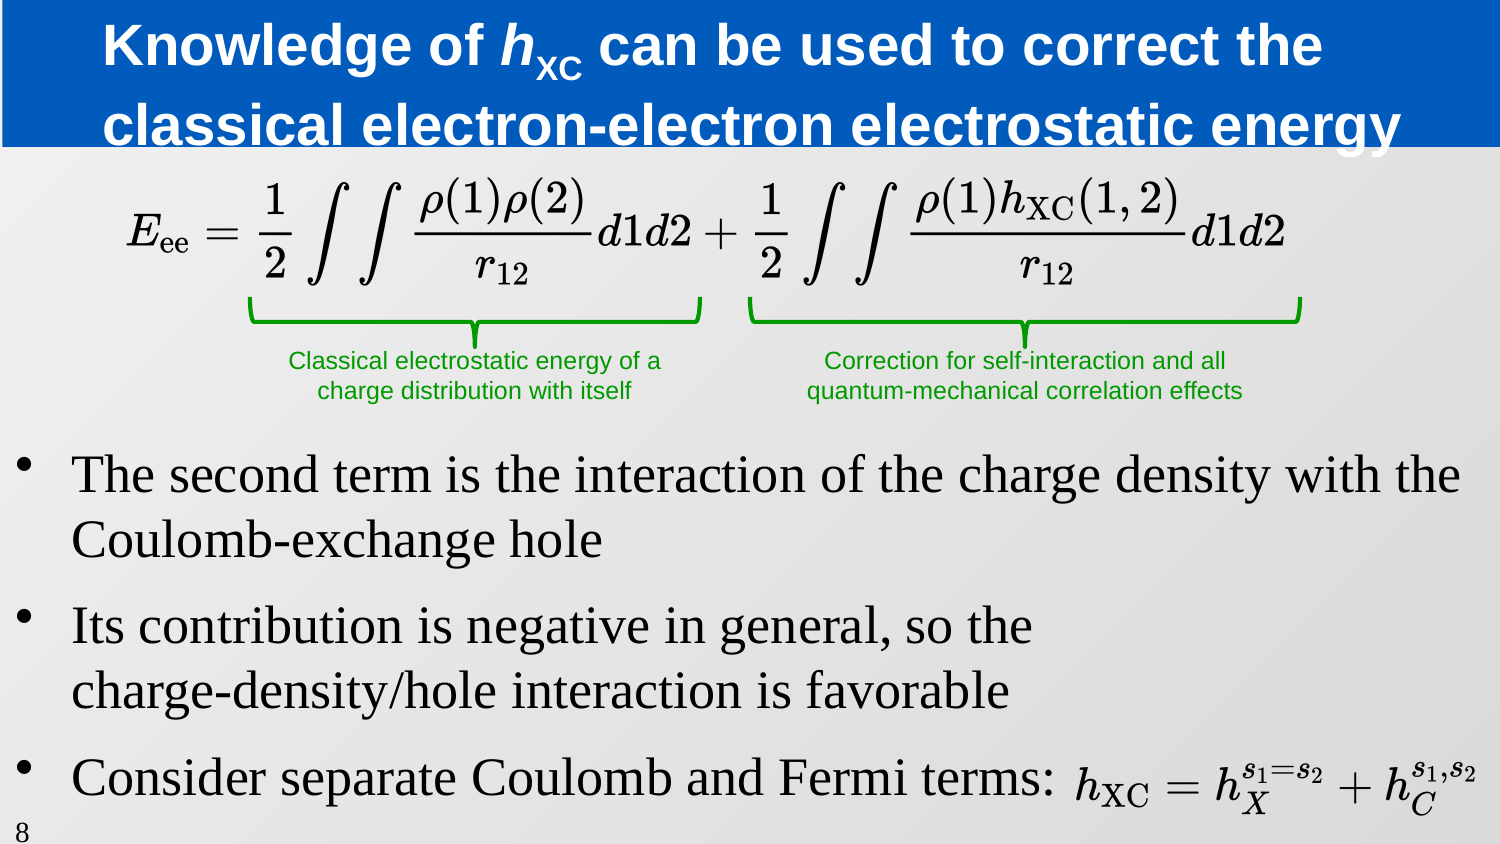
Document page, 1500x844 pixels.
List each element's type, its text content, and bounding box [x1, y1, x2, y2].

picture [1074, 756, 1480, 816]
text_box [249, 296, 700, 347]
picture [124, 176, 1286, 286]
title Knowledge of hXC can be used to correct the classical electron-electron electrostatic energy [87, 0, 1450, 147]
slide_number 8 [0, 806, 101, 844]
text_box [749, 296, 1300, 347]
list The second term is the interaction of the charge density with the Coulomb-exchange hole Its contribution is negative in general, so the charge-density/hole interaction is favorable Consider separate Coulomb and Fermi terms: [0, 430, 1488, 760]
text_box Classical electrostatic energy of a charge distribution with itself [237, 337, 713, 412]
text_box Correction for self-interaction and all quantum-mechanical correlation effects [788, 337, 1263, 413]
